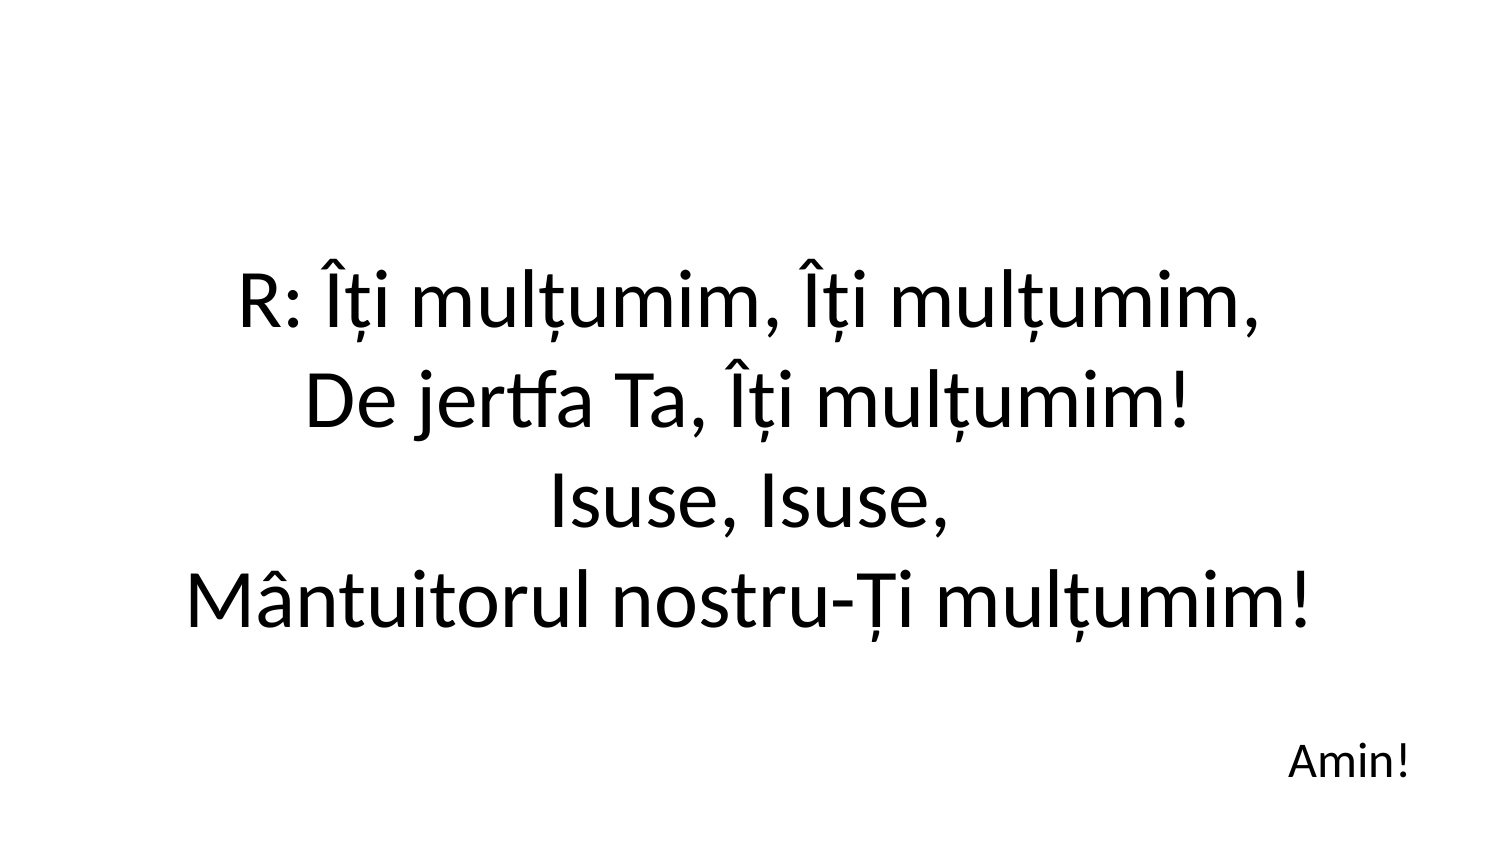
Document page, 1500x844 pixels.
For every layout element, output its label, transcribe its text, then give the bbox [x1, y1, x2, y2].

text_box R: Îți mulțumim, Îți mulțumim, De jertfa Ta, Îți mulțumim! Isuse, Isuse, Mântuitorul nostru-Ți mulțumim! [169, 192, 1331, 652]
text_box Amin! [1273, 674, 1427, 795]
